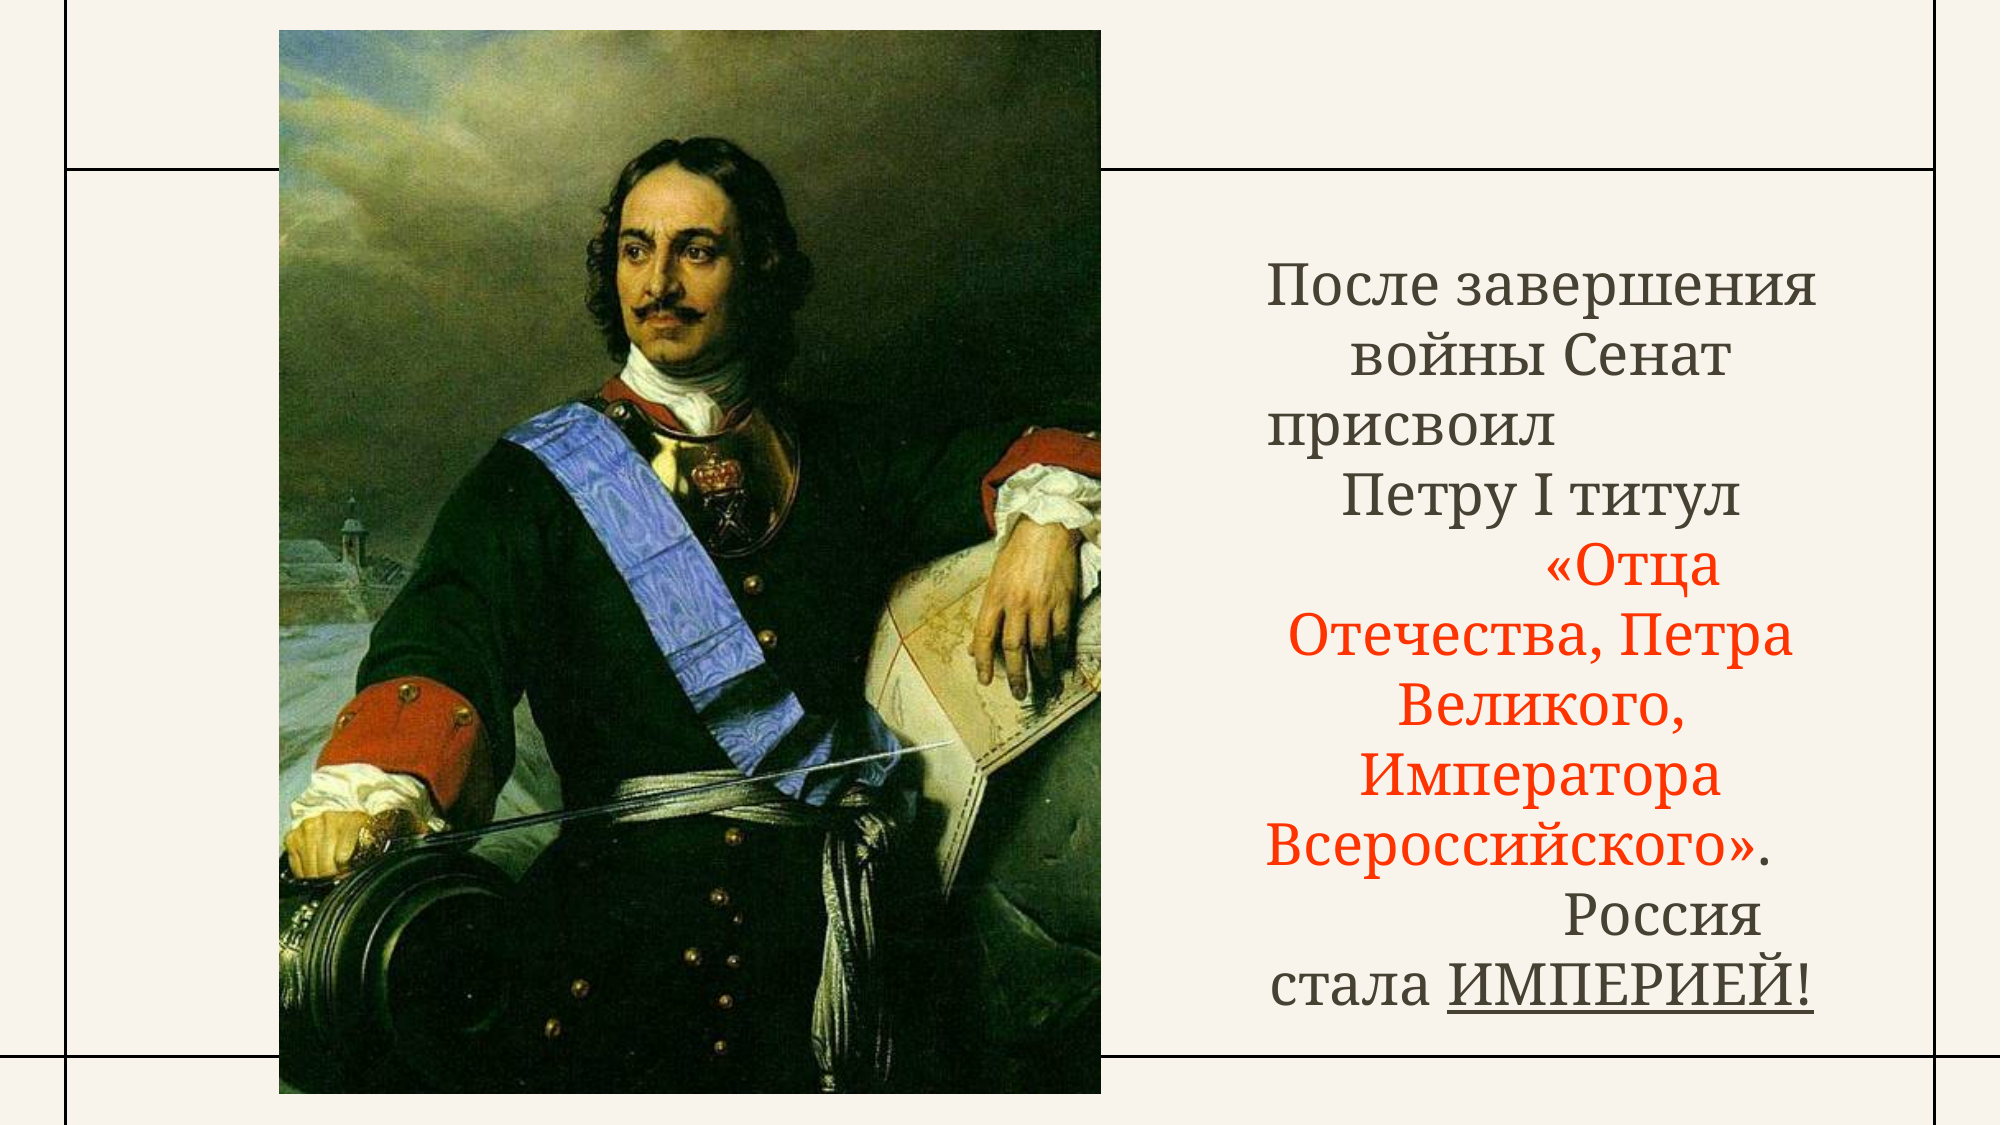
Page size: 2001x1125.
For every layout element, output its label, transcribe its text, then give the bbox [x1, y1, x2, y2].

text_box После завершения войны Сенат присвоил Петру I титул «Отца Отечества, Петра Великого, Императора Всероссийского». Россия стала ИМПЕРИЕЙ! [1246, 239, 1837, 1025]
picture [279, 30, 1101, 1094]
